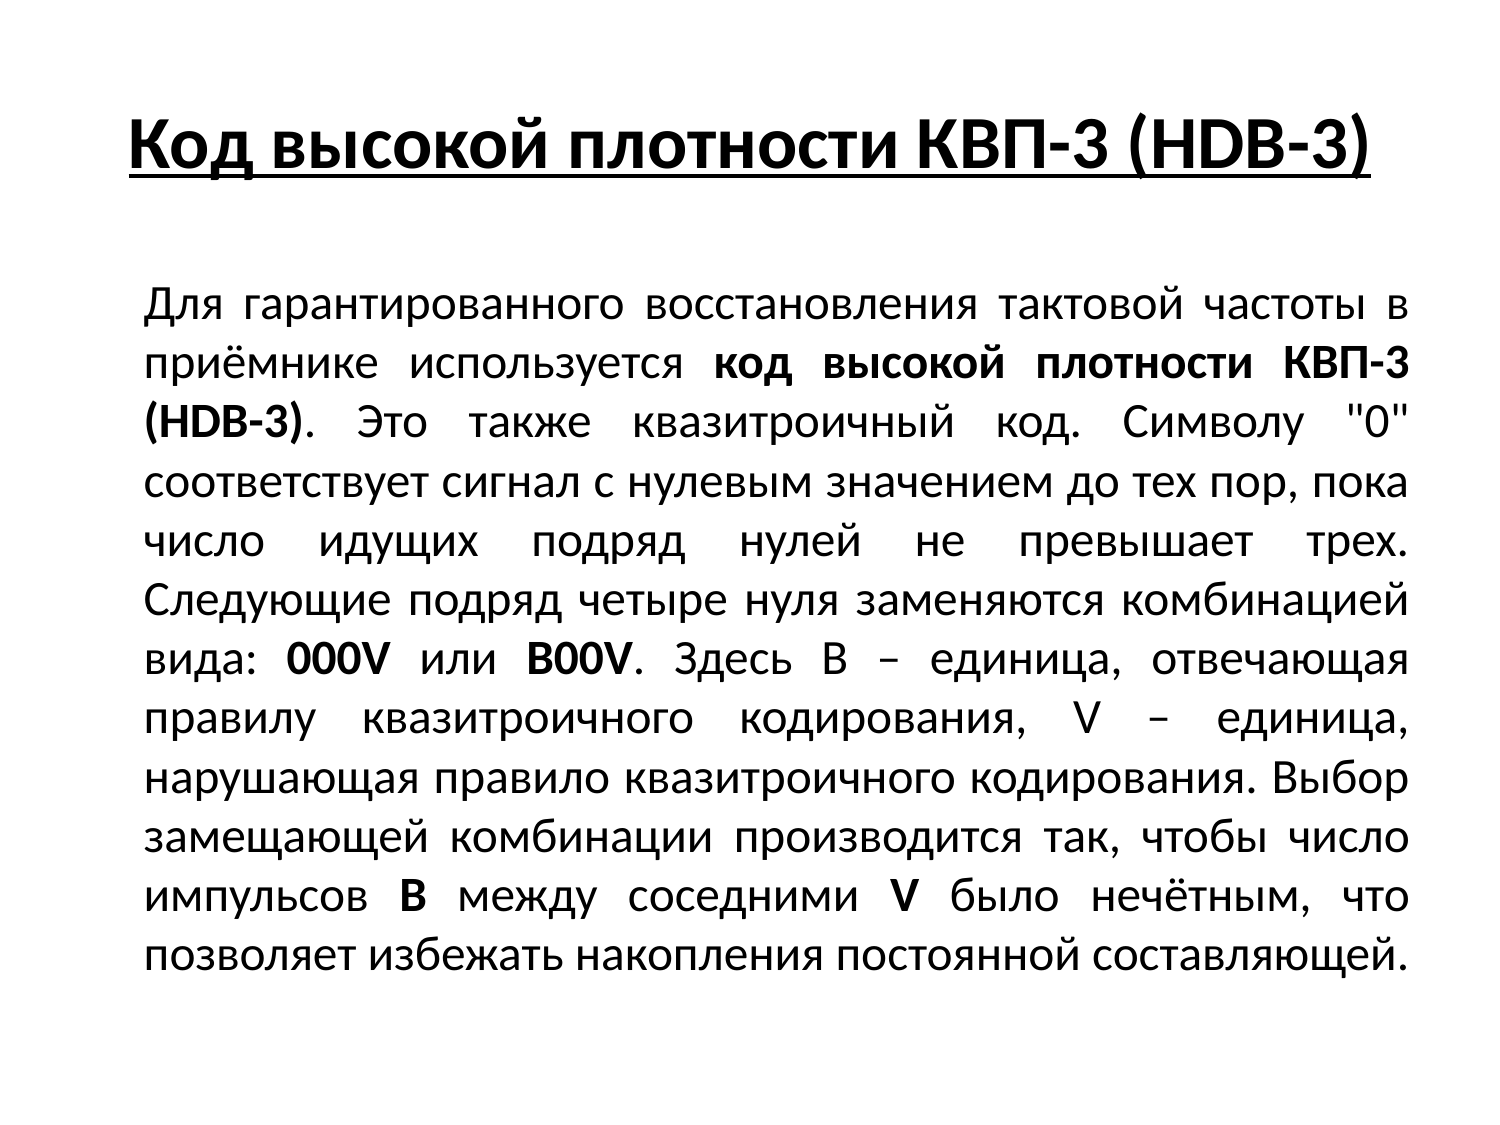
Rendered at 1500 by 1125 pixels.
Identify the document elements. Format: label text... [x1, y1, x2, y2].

list Для гарантированного восстановления тактовой частоты в приёмнике используется код высокой плотности КВП-3 (HDB-3). Это также квазитроичный код. Символу "0" соответствует сигнал с нулевым значением до тех пор, пока число идущих подряд нулей не превышает трех. Следующие подряд четыре нуля заменяются комбинацией вида: 000V или B00V. Здесь В – единица, отвечающая правилу квазитроичного кодирования, V – единица, нарушающая правило квазитроичного кодирования. Выбор замещающей комбинации производится так, чтобы число импульсов В между соседними V было нечётным, что позволяет избежать накопления постоянной составляющей. [75, 262, 1425, 1005]
title Код высокой плотности КВП-3 (HDB-3) [75, 45, 1425, 233]
